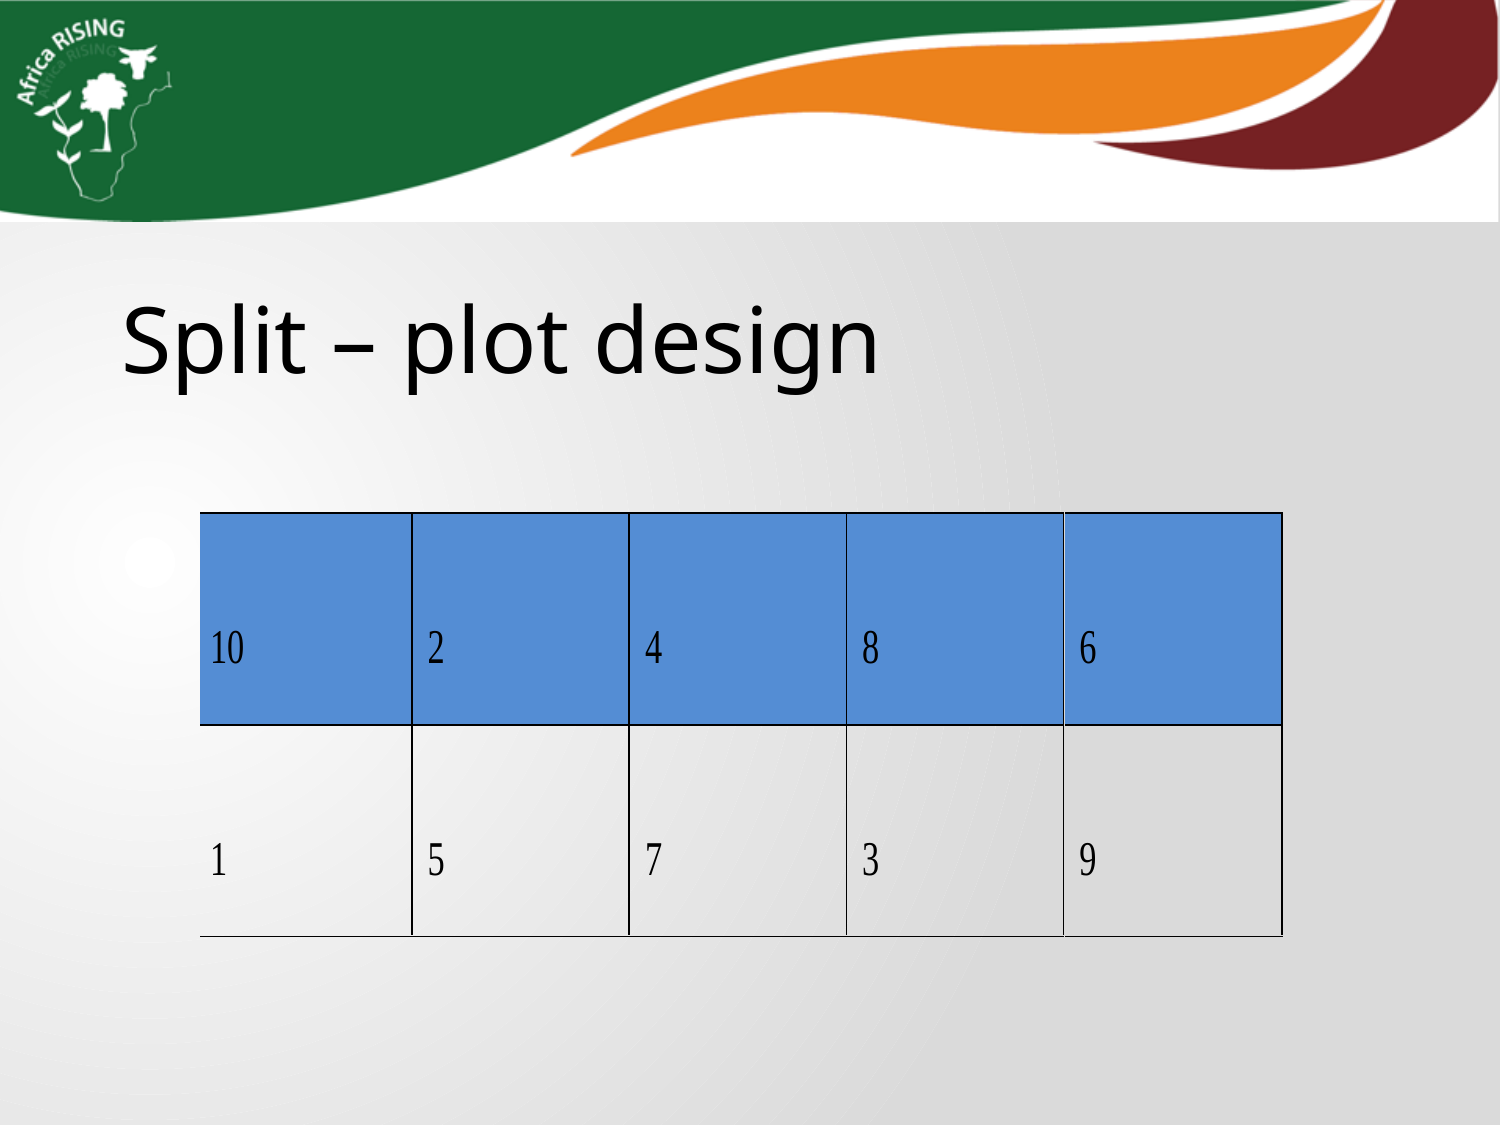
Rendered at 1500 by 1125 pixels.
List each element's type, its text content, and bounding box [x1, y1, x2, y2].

picture [0, 0, 1499, 222]
picture [199, 511, 1301, 938]
list Split – plot design [87, 275, 1363, 413]
